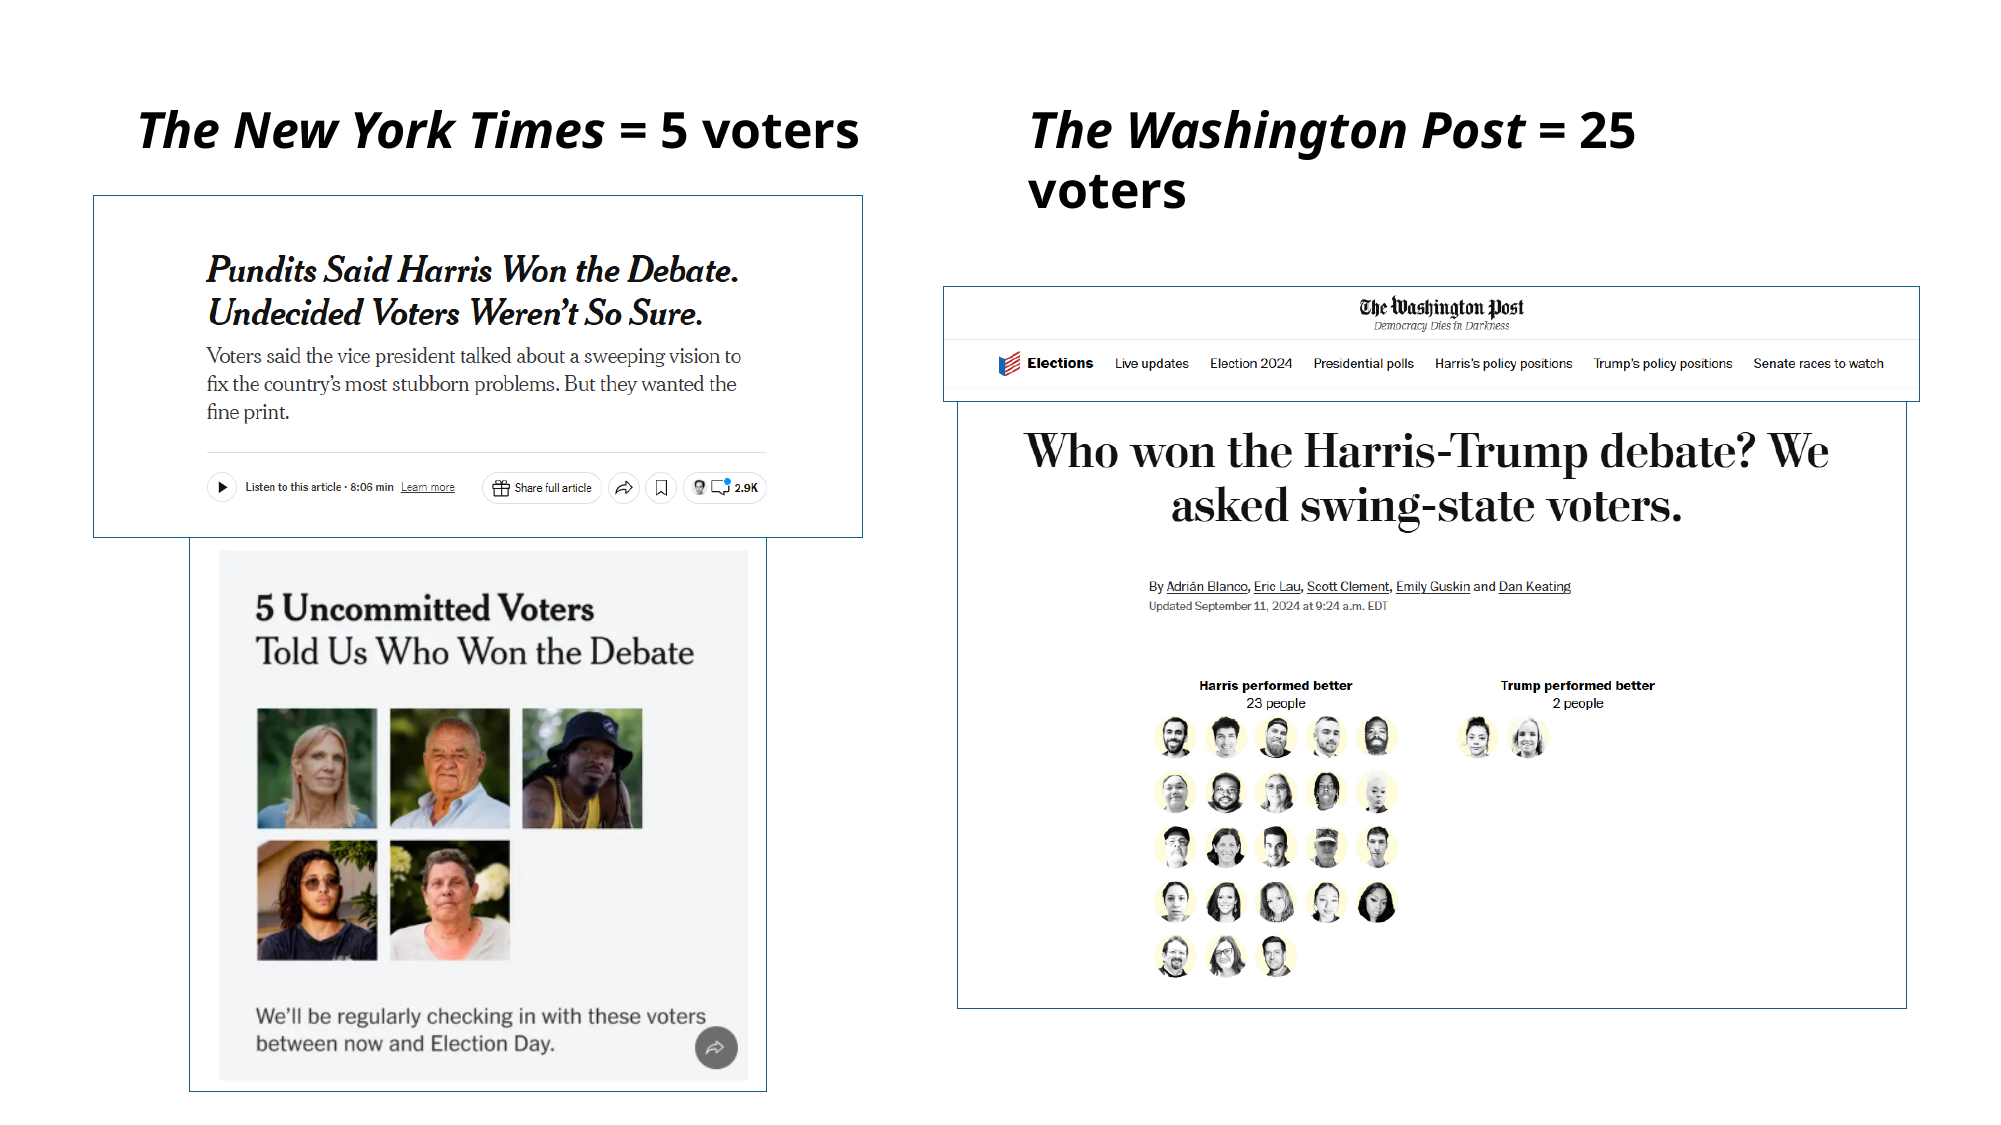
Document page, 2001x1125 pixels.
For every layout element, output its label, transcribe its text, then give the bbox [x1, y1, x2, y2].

text_box The New York Times = 5 voters [121, 91, 931, 166]
picture [92, 194, 863, 1092]
text_box The Washington Post = 25 voters [1014, 91, 1824, 226]
picture [943, 286, 1921, 1010]
